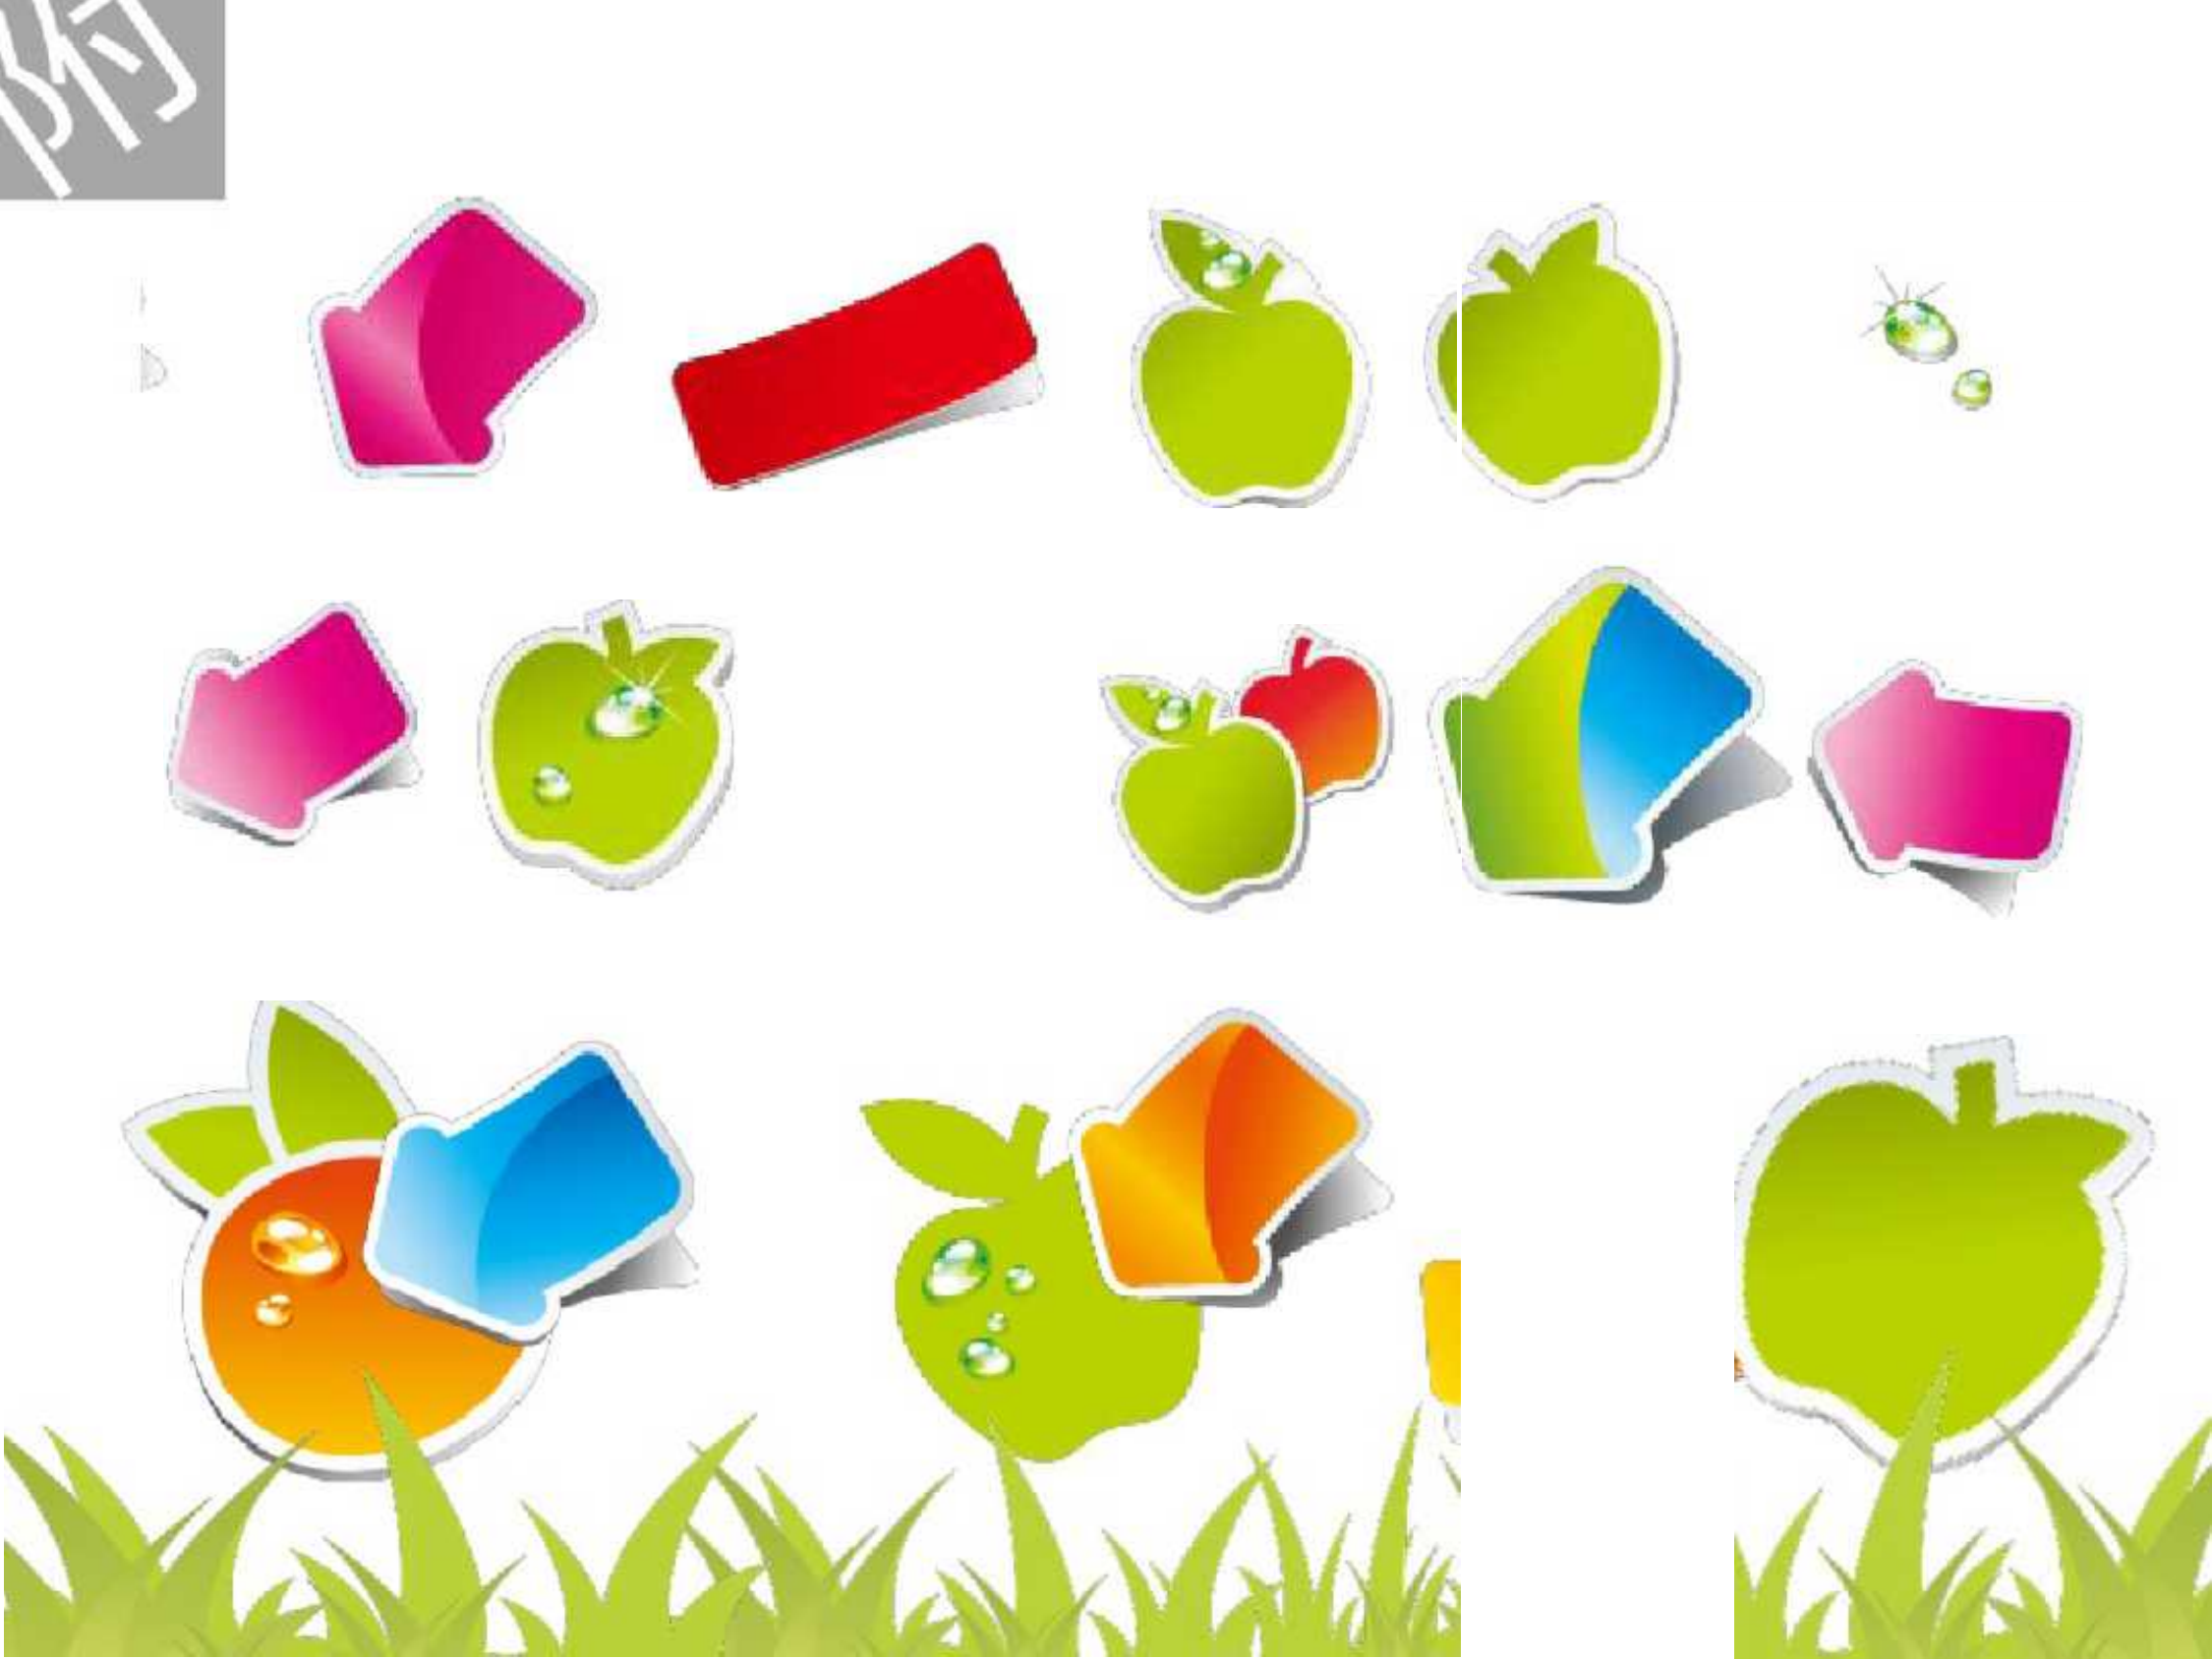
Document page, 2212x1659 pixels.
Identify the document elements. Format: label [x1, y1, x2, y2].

picture [0, 0, 1457, 508]
picture [1097, 624, 1461, 920]
picture [1734, 1033, 2212, 1659]
picture [163, 600, 740, 897]
picture [1462, 200, 2090, 920]
picture [3, 1001, 1461, 1657]
